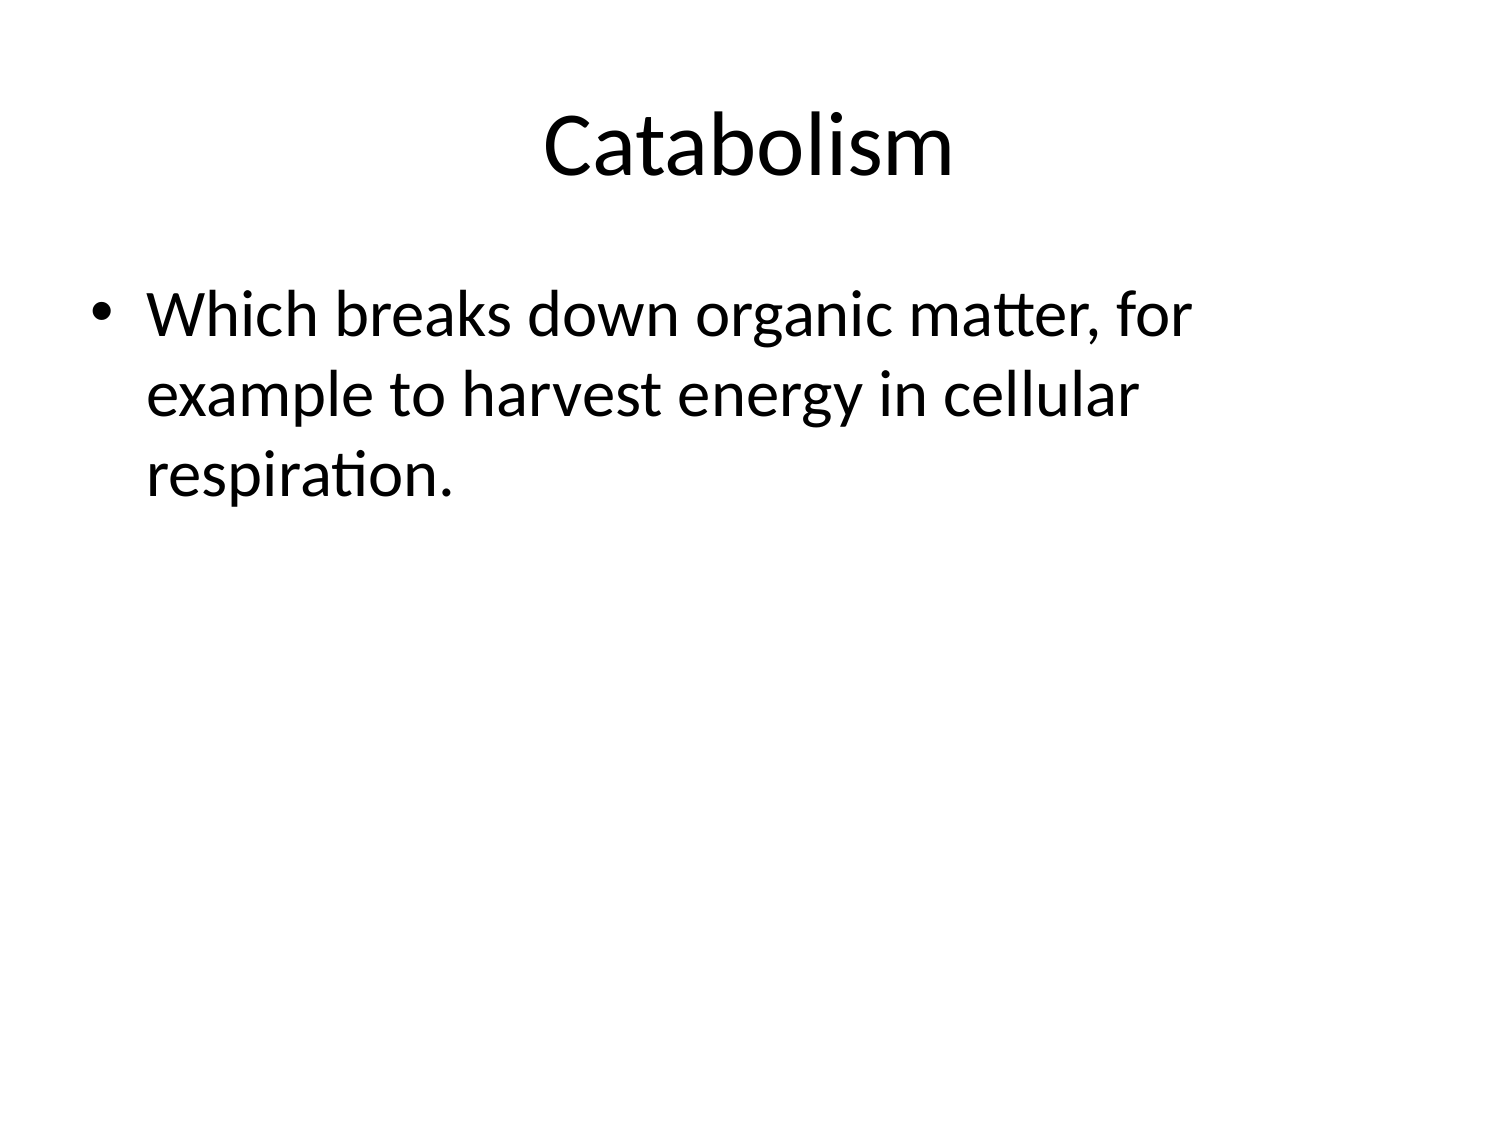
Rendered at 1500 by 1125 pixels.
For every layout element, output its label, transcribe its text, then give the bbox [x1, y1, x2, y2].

list Which breaks down organic matter, for example to harvest energy in cellular respiration. [75, 262, 1425, 1005]
title Catabolism [75, 45, 1425, 233]
